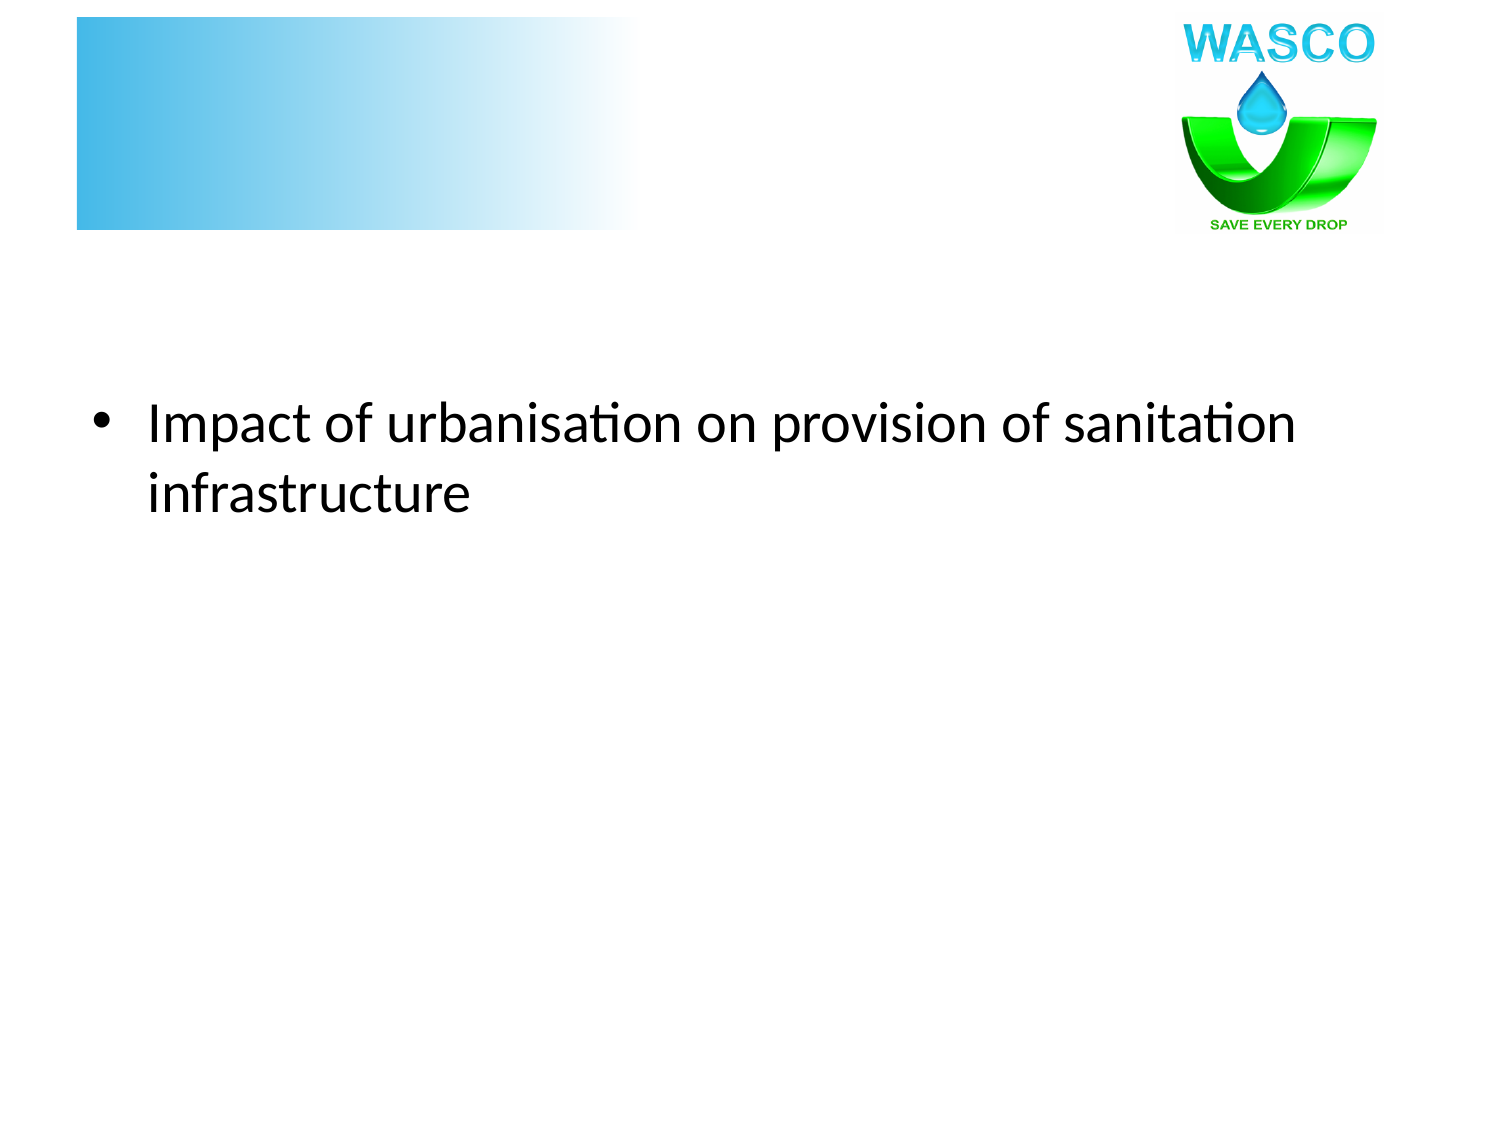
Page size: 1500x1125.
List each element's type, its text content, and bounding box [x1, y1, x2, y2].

list Impact of urbanisation on provision of sanitation infrastructure [76, 284, 1427, 1028]
picture [1174, 12, 1384, 234]
text_box [76, 17, 640, 230]
